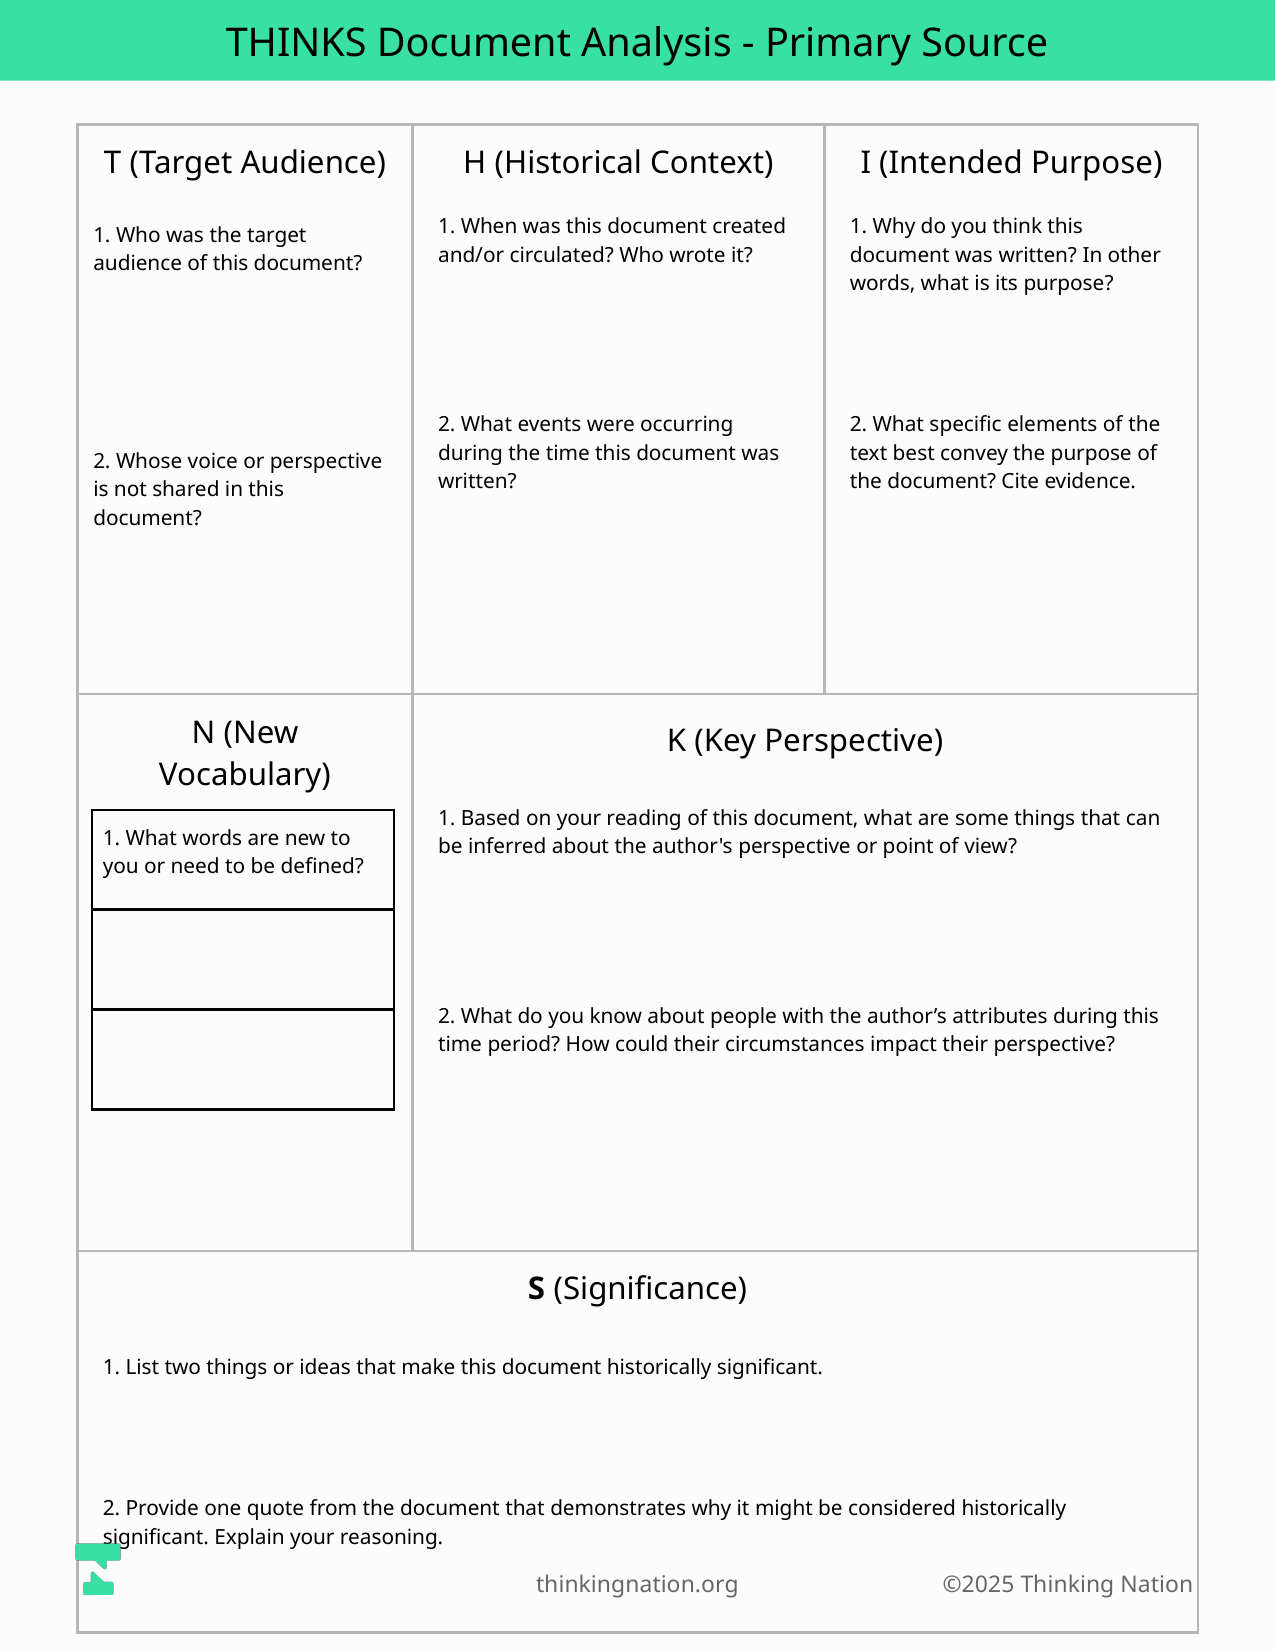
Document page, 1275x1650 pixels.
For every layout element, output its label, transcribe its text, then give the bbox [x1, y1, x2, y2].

table_cell [93, 911, 393, 1008]
table_header [93, 811, 393, 908]
text_box thinkingnation.org [486, 1553, 789, 1605]
table_cell K (Key Perspective) 1. Based on your reading of this document, what are some things that can be inferred about the author's perspective or point of view? 2. What do you know about people with the author’s attributes during this time period? How could their circumstances impact their perspective? [414, 695, 1197, 1250]
table_cell [93, 1011, 393, 1108]
table_cell S (Significance) 1. List two things or ideas that make this document historically significant. 2. Provide one quote from the document that demonstrates why it might be considered historically significant. Explain your reasoning. [79, 1252, 1197, 1631]
text_box THINKS Document Analysis - Primary Source [0, 0, 1275, 81]
table_header T (Target Audience) 1. Who was the target audience of this document? 2. Whose voice or perspective is not shared in this document? [79, 126, 411, 693]
text_box ©2025 Thinking Nation [907, 1553, 1210, 1605]
table_header I (Intended Purpose) 1. Why do you think this document was written? In other words, what is its purpose? 2. What specific elements of the text best convey the purpose of the document? Cite evidence. [826, 126, 1197, 693]
table_header H (Historical Context) 1. When was this document created and/or circulated? Who wrote it? 2. What events were occurring during the time this document was written? [414, 126, 823, 693]
table_cell N (New Vocabulary) 1. What words are new to you or need to be defined? [79, 695, 411, 1250]
picture [62, 1533, 134, 1605]
